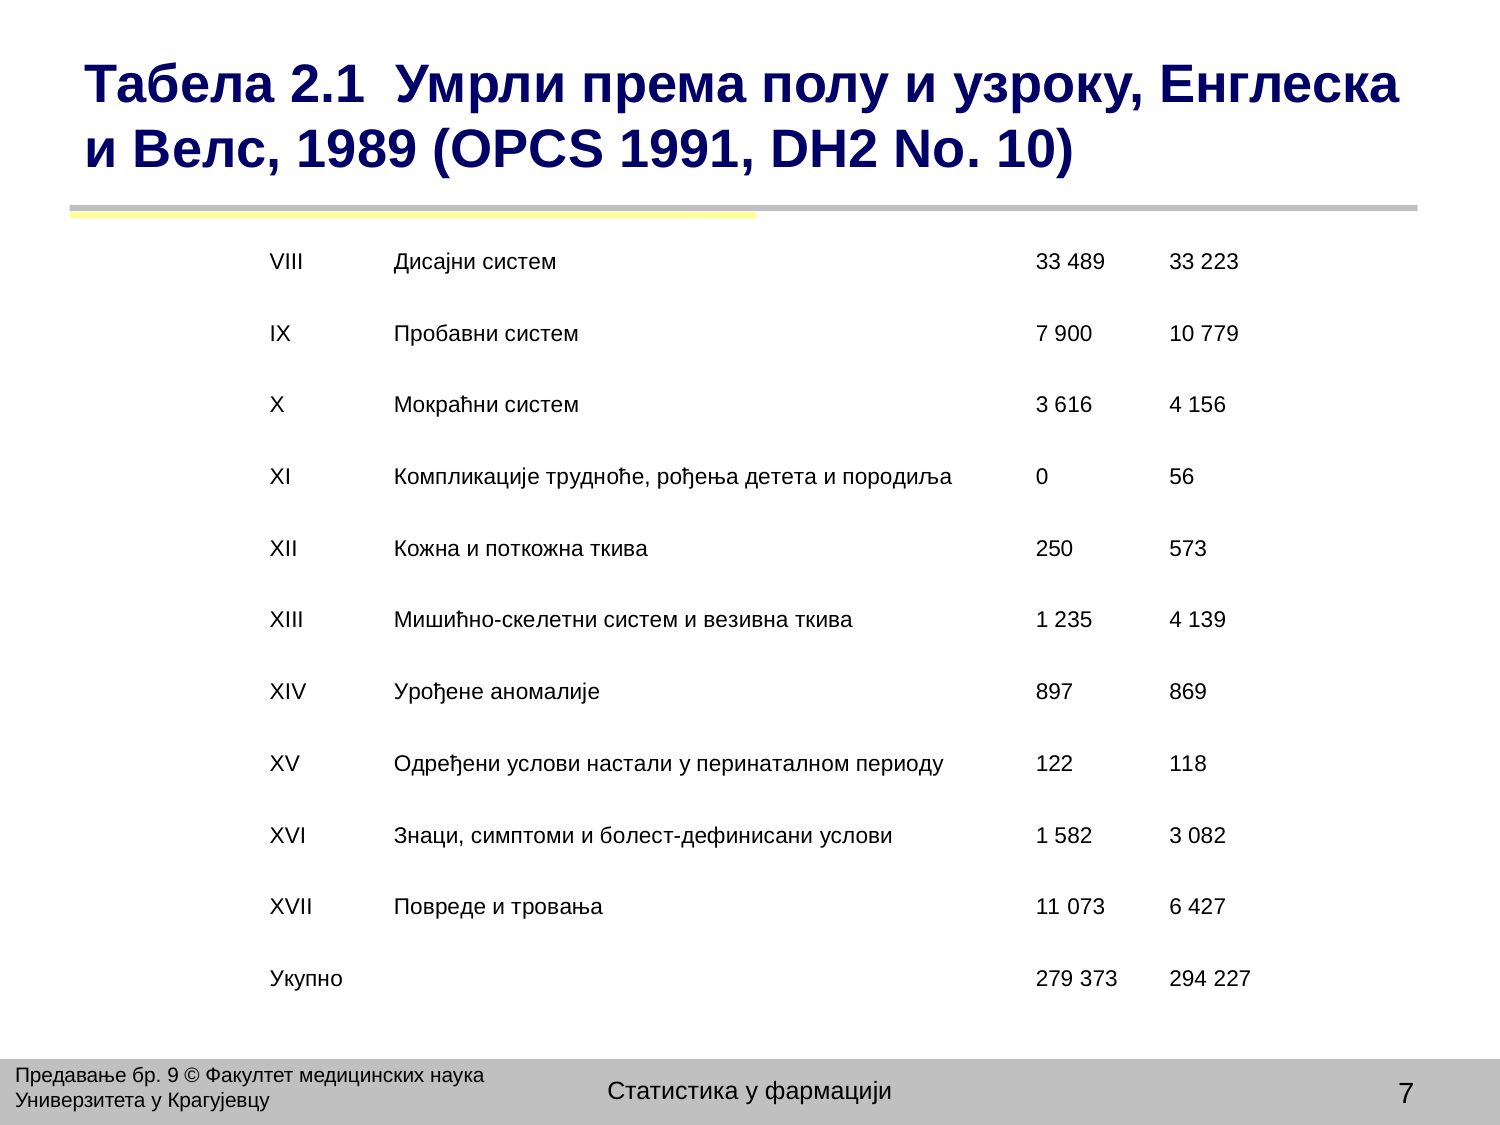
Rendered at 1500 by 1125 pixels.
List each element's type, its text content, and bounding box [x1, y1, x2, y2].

slide_number Предавање бр. 9 © Факултет медицинских наука Универзитета у Крагујевцу [0, 1053, 609, 1108]
slide_number 7 [1079, 1066, 1430, 1125]
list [245, 225, 1326, 1055]
footer Статистика у фармацији [512, 1066, 988, 1125]
title Табела 2.1 Умрли према полу и узроку, Енглеска и Велс, 1989 (OPCS 1991, DH2 No. 10) [69, 19, 1426, 208]
